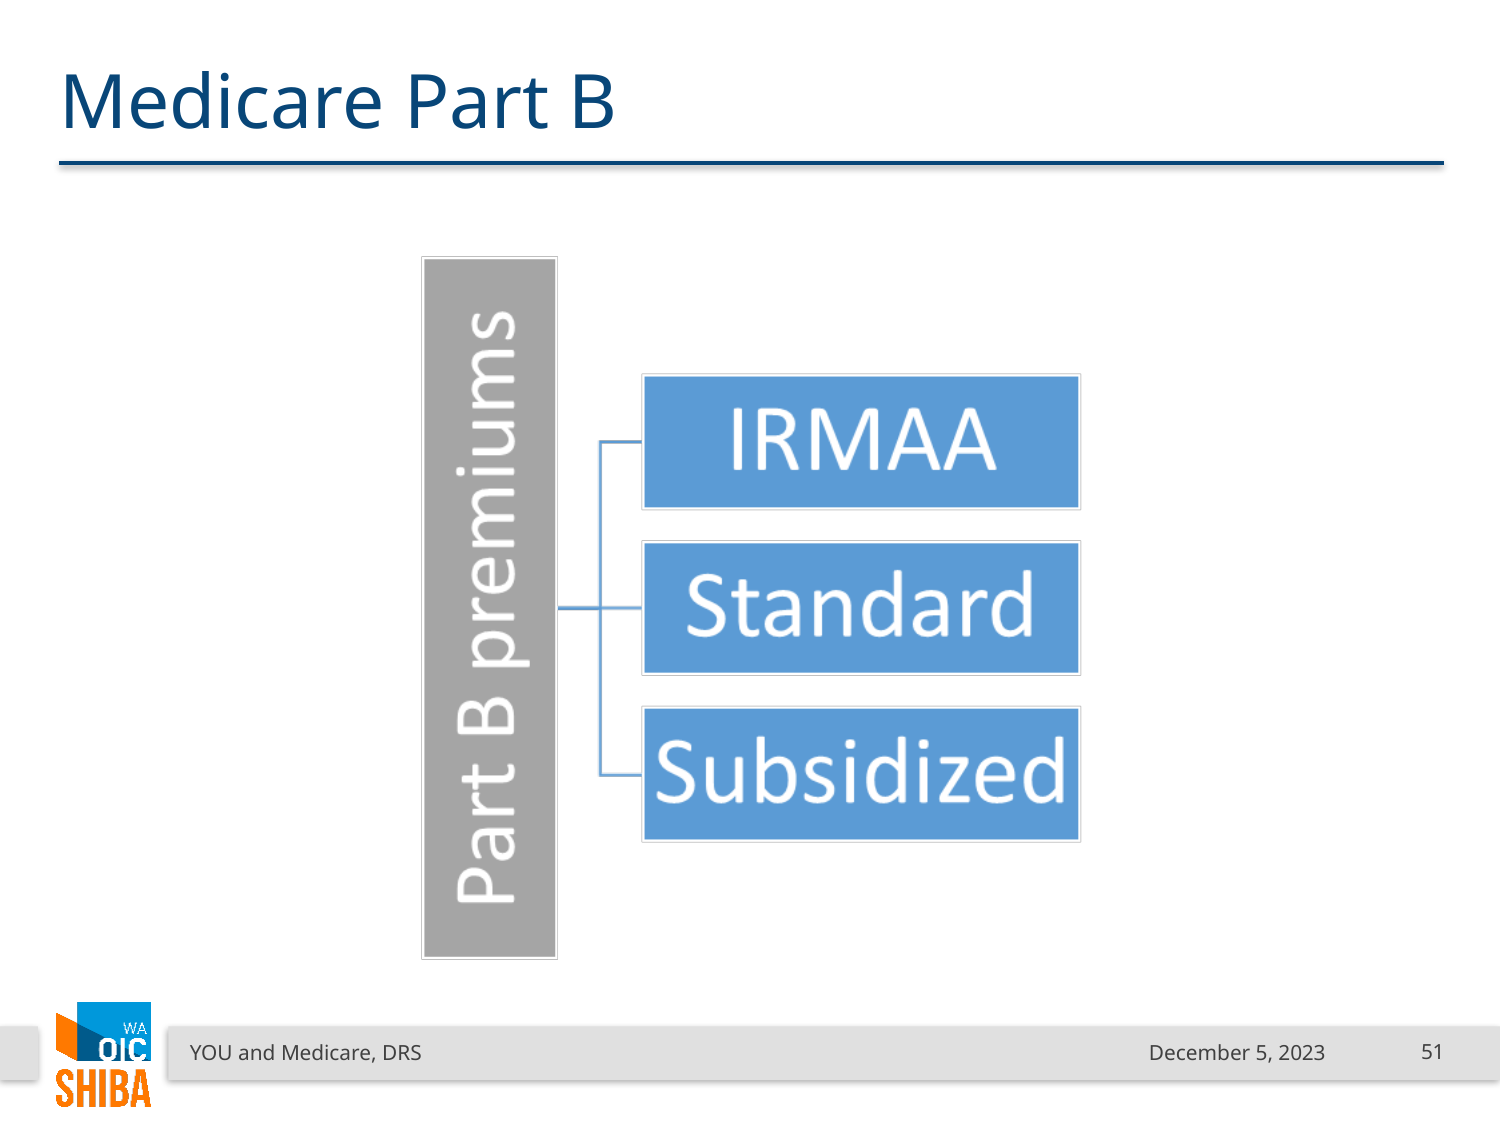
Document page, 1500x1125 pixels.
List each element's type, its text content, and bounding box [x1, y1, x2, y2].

title Medicare Part B [59, 53, 1445, 164]
picture [56, 1002, 151, 1107]
slide_number 51 [1339, 1035, 1445, 1069]
footer YOU and Medicare, DRS [190, 1035, 785, 1069]
picture [151, 234, 1352, 966]
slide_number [975, 1035, 1326, 1069]
